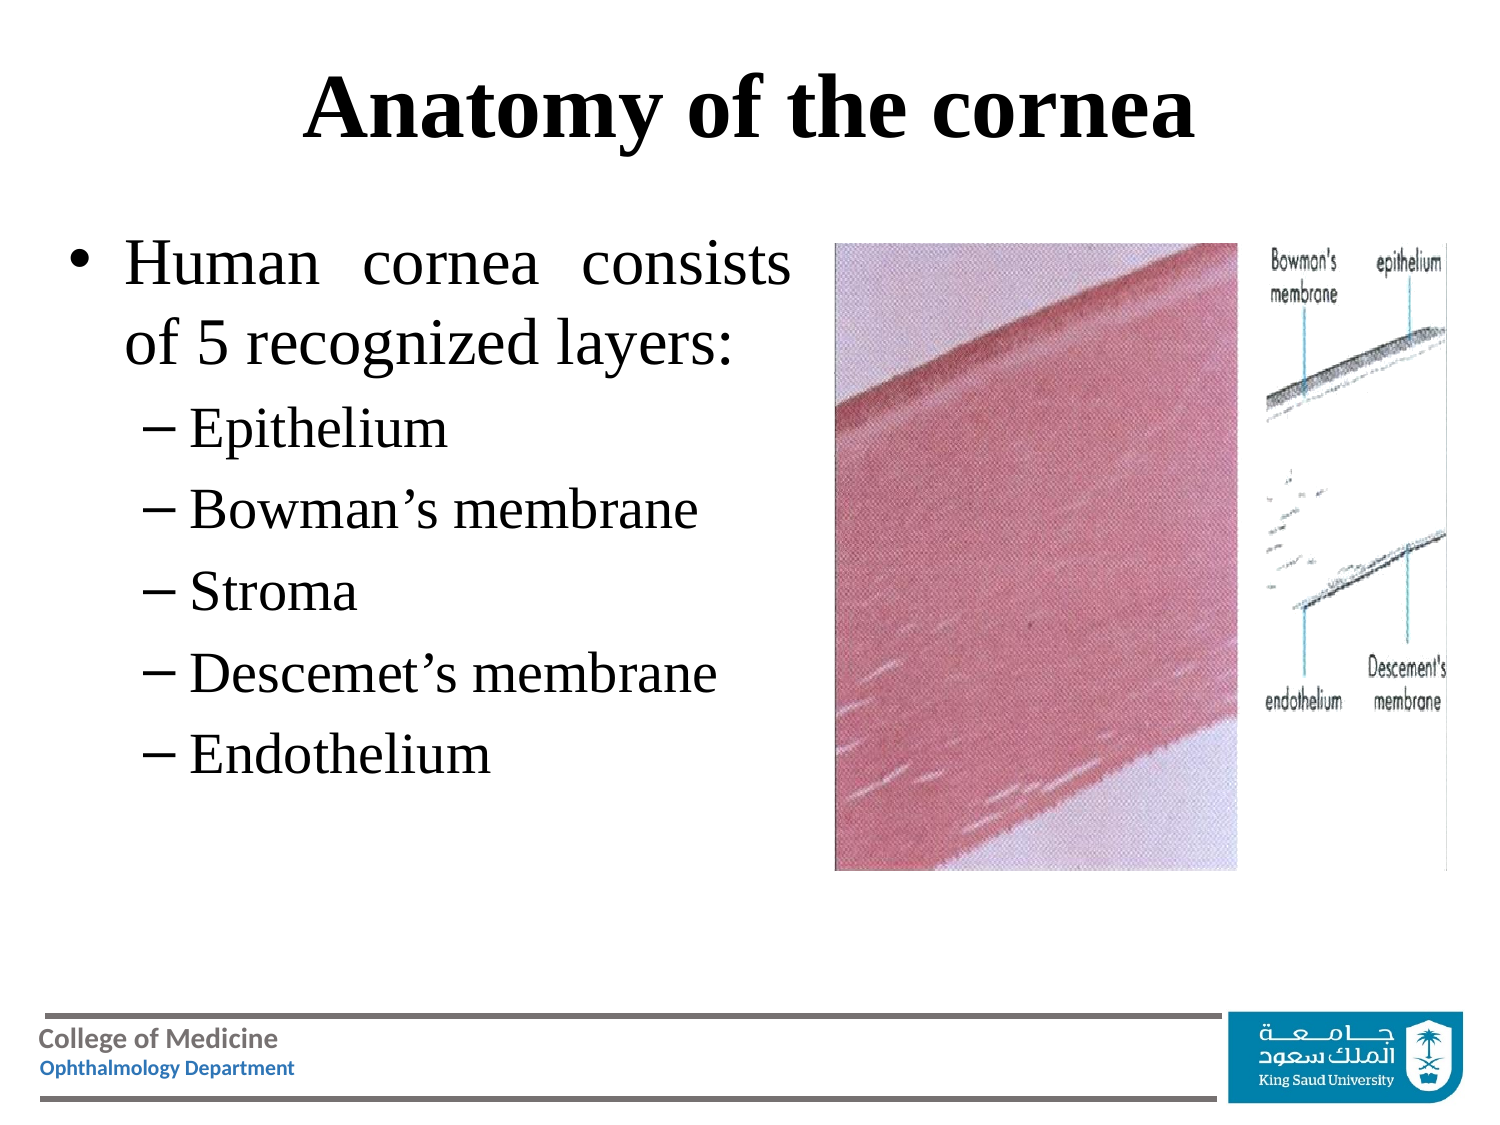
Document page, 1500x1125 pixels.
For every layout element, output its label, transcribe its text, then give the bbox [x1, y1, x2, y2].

list Human cornea consists of 5 recognized layers: Epithelium Bowman’s membrane Stroma Descemet’s membrane Endothelium [53, 209, 809, 953]
picture [1226, 1009, 1465, 1106]
title Anatomy of the cornea [75, 30, 1425, 171]
picture [832, 243, 1448, 882]
